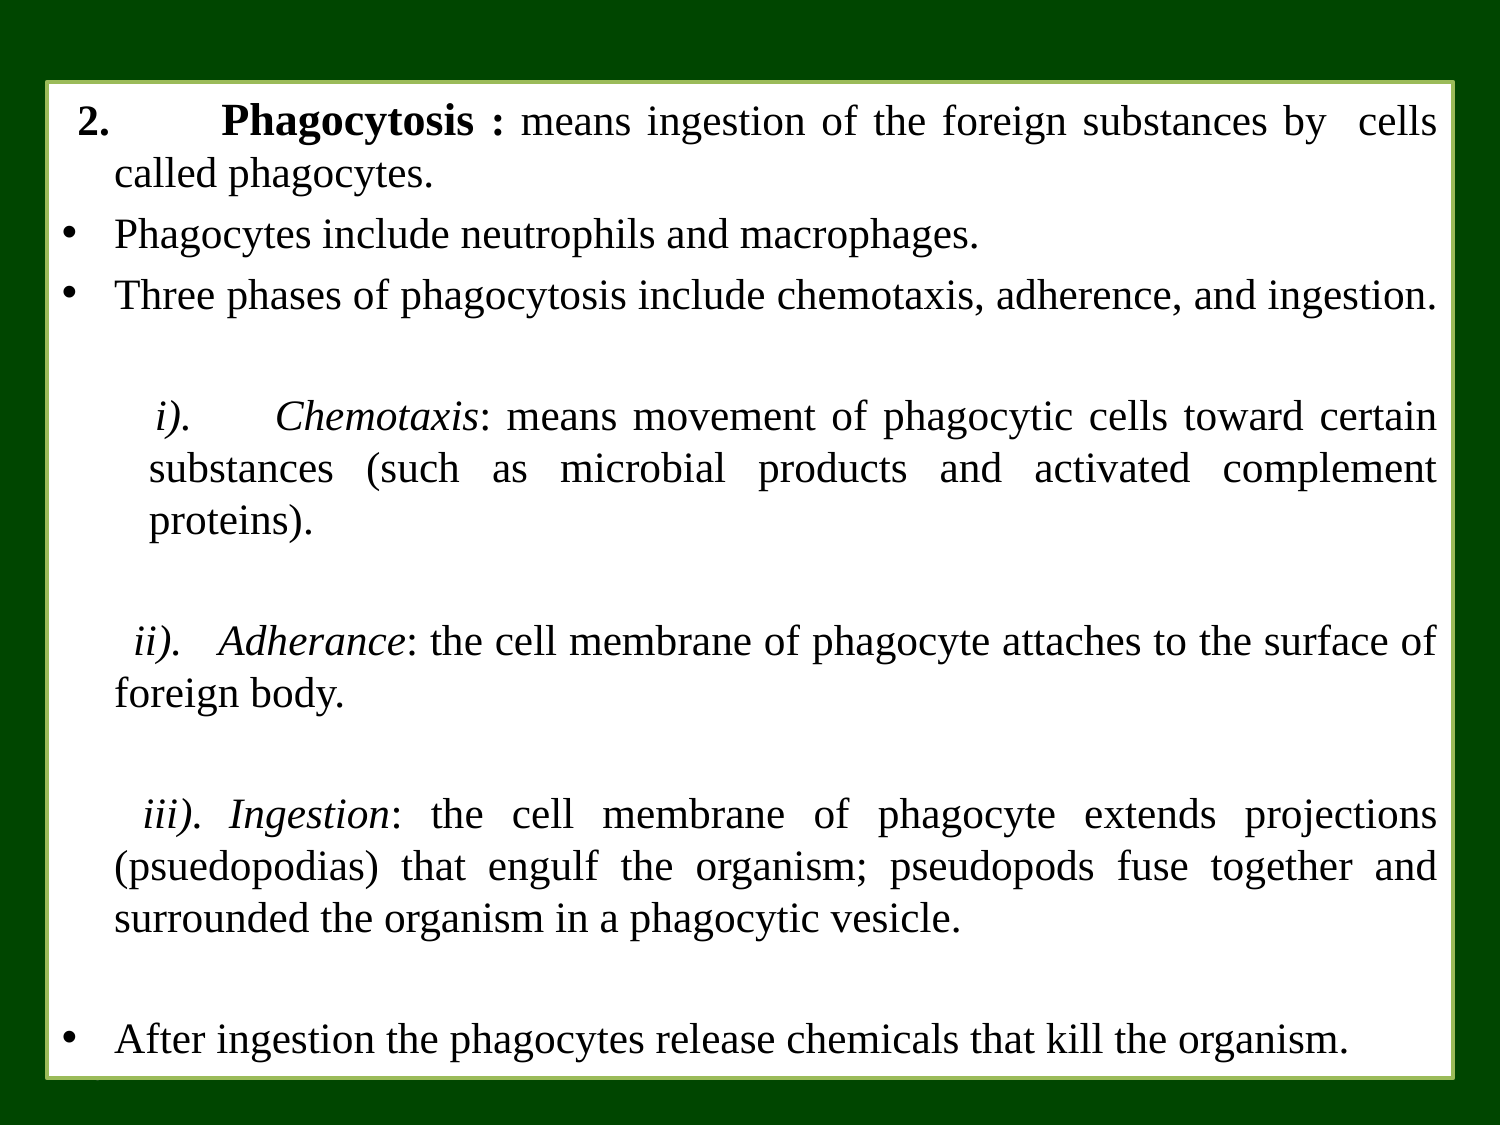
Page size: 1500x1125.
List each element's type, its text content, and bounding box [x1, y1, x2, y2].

slide_number 6 [75, 1042, 425, 1103]
list 2. Phagocytosis : means ingestion of the foreign substances by cells called phagocytes. Phagocytes include neutrophils and macrophages. Three phases of phagocytosis include chemotaxis, adherence, and ingestion. i). Chemotaxis: means movement of phagocytic cells toward certain substances (such as microbial products and activated complement proteins). ii). Adherance: the cell membrane of phagocyte attaches to the surface of foreign body. iii). Ingestion: the cell membrane of phagocyte extends projections (psuedopodias) that engulf the organism; pseudopods fuse together and surrounded the organism in a phagocytic vesicle. After ingestion the phagocytes release chemicals that kill the organism. [45, 80, 1455, 1080]
